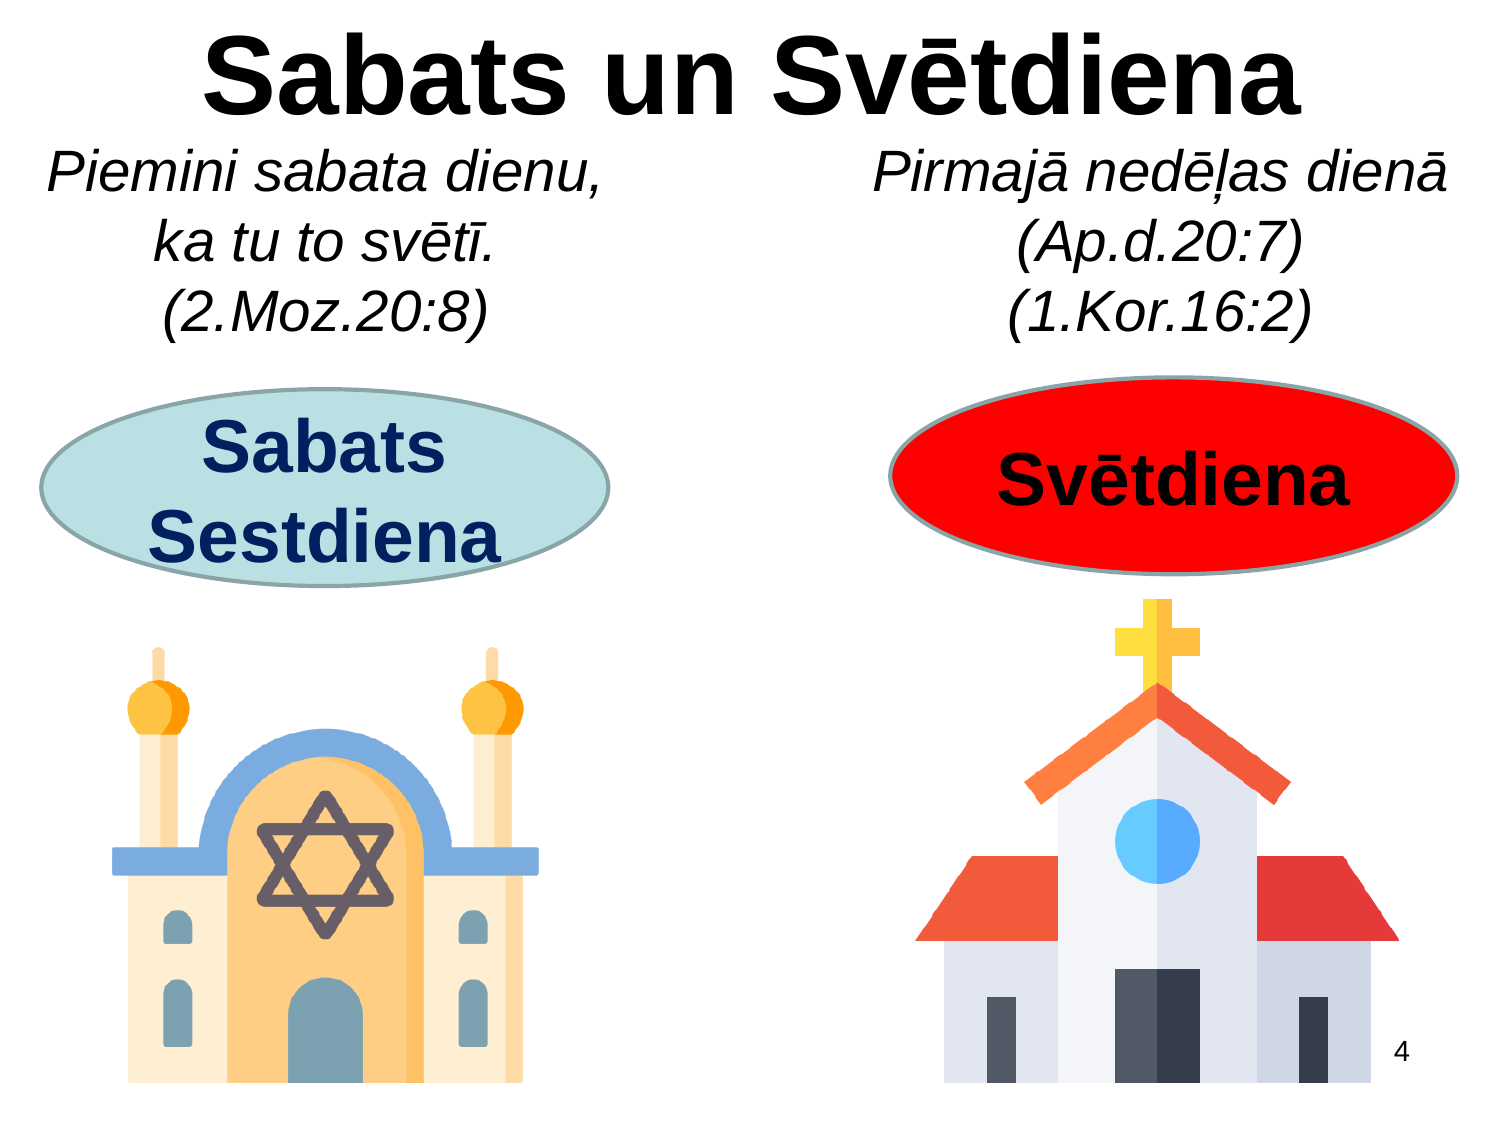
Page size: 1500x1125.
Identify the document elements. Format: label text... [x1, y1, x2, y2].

slide_number 4 [1074, 1024, 1426, 1103]
picture [915, 599, 1399, 1083]
text_box Sabats Sestdiena [39, 387, 611, 589]
text_box Svētdiena [888, 375, 1460, 577]
text_box Piemini sabata dienu, ka tu to svētī. (2.Moz.20:8) [21, 125, 631, 362]
list Pirmajā nedēļas dienā (Ap.d.20:7) (1.Kor.16:2) [856, 124, 1467, 362]
picture [106, 646, 543, 1083]
text_box Sabats un Svētdiena [76, 0, 1427, 140]
